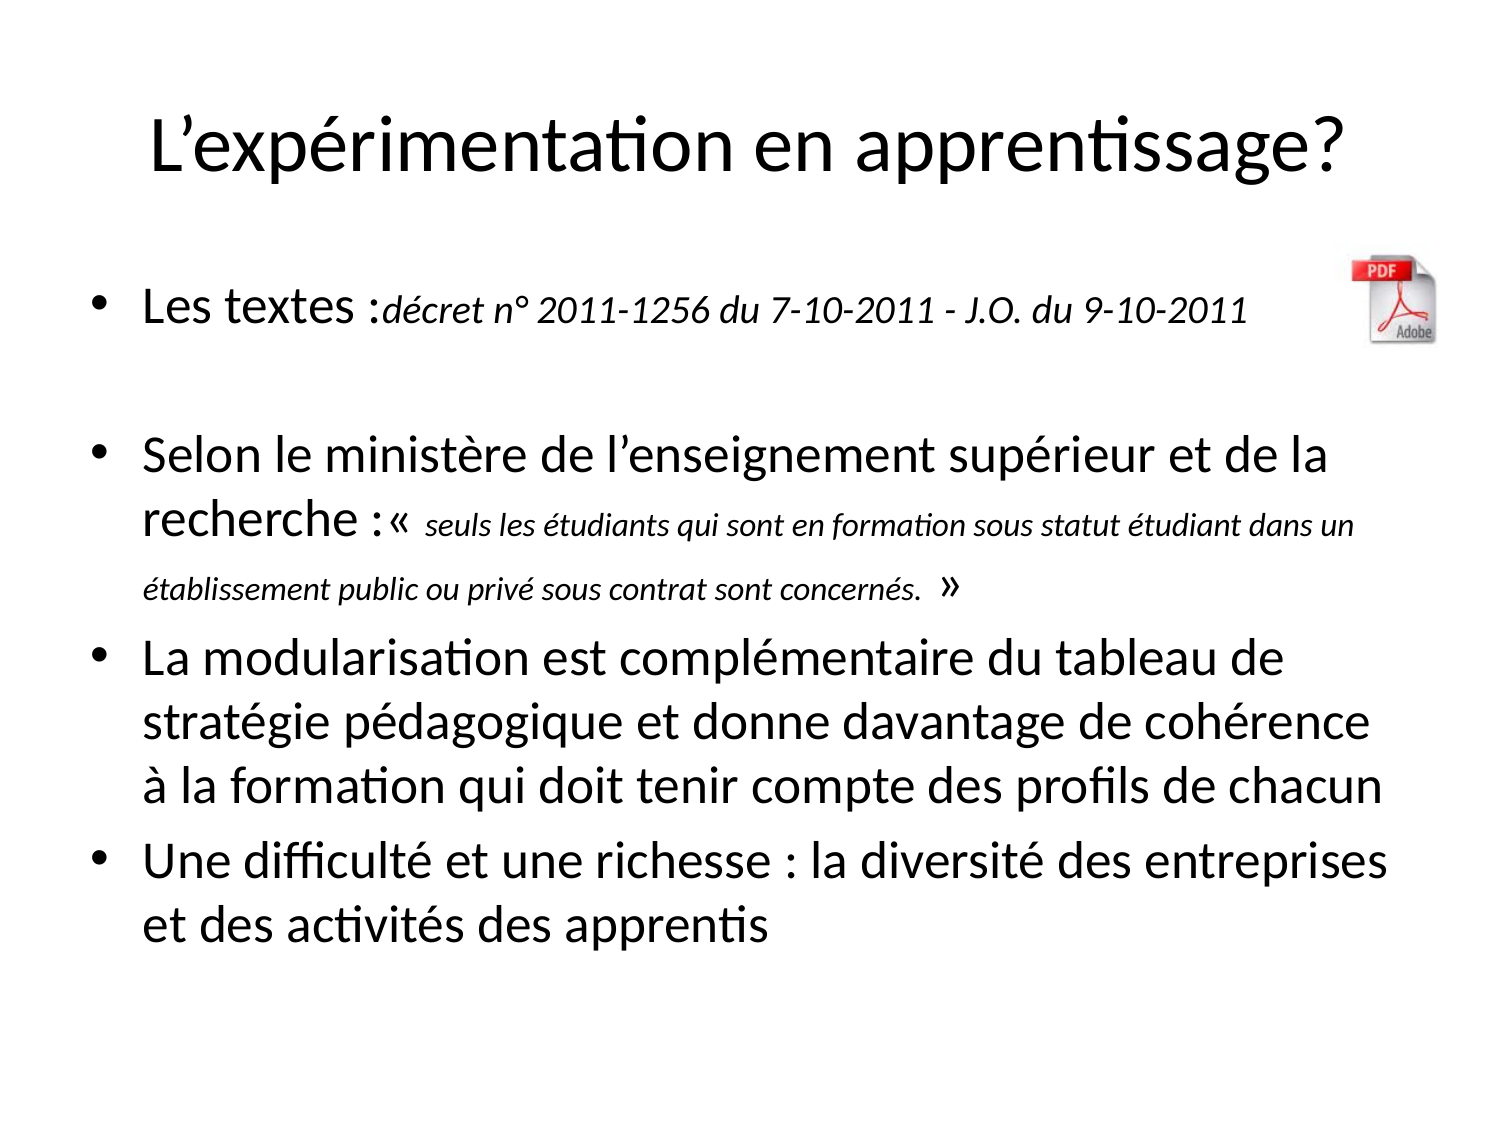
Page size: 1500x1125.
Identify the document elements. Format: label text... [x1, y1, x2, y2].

picture [1316, 243, 1477, 348]
title L’expérimentation en apprentissage? [75, 45, 1425, 233]
list Les textes :décret n° 2011-1256 du 7-10-2011 - J.O. du 9-10-2011 Selon le ministère de l’enseignement supérieur et de la recherche :« seuls les étudiants qui sont en formation sous statut étudiant dans un établissement public ou privé sous contrat sont concernés. » La modularisation est complémentaire du tableau de stratégie pédagogique et donne davantage de cohérence à la formation qui doit tenir compte des profils de chacun Une difficulté et une richesse : la diversité des entreprises et des activités des apprentis [75, 262, 1425, 1005]
